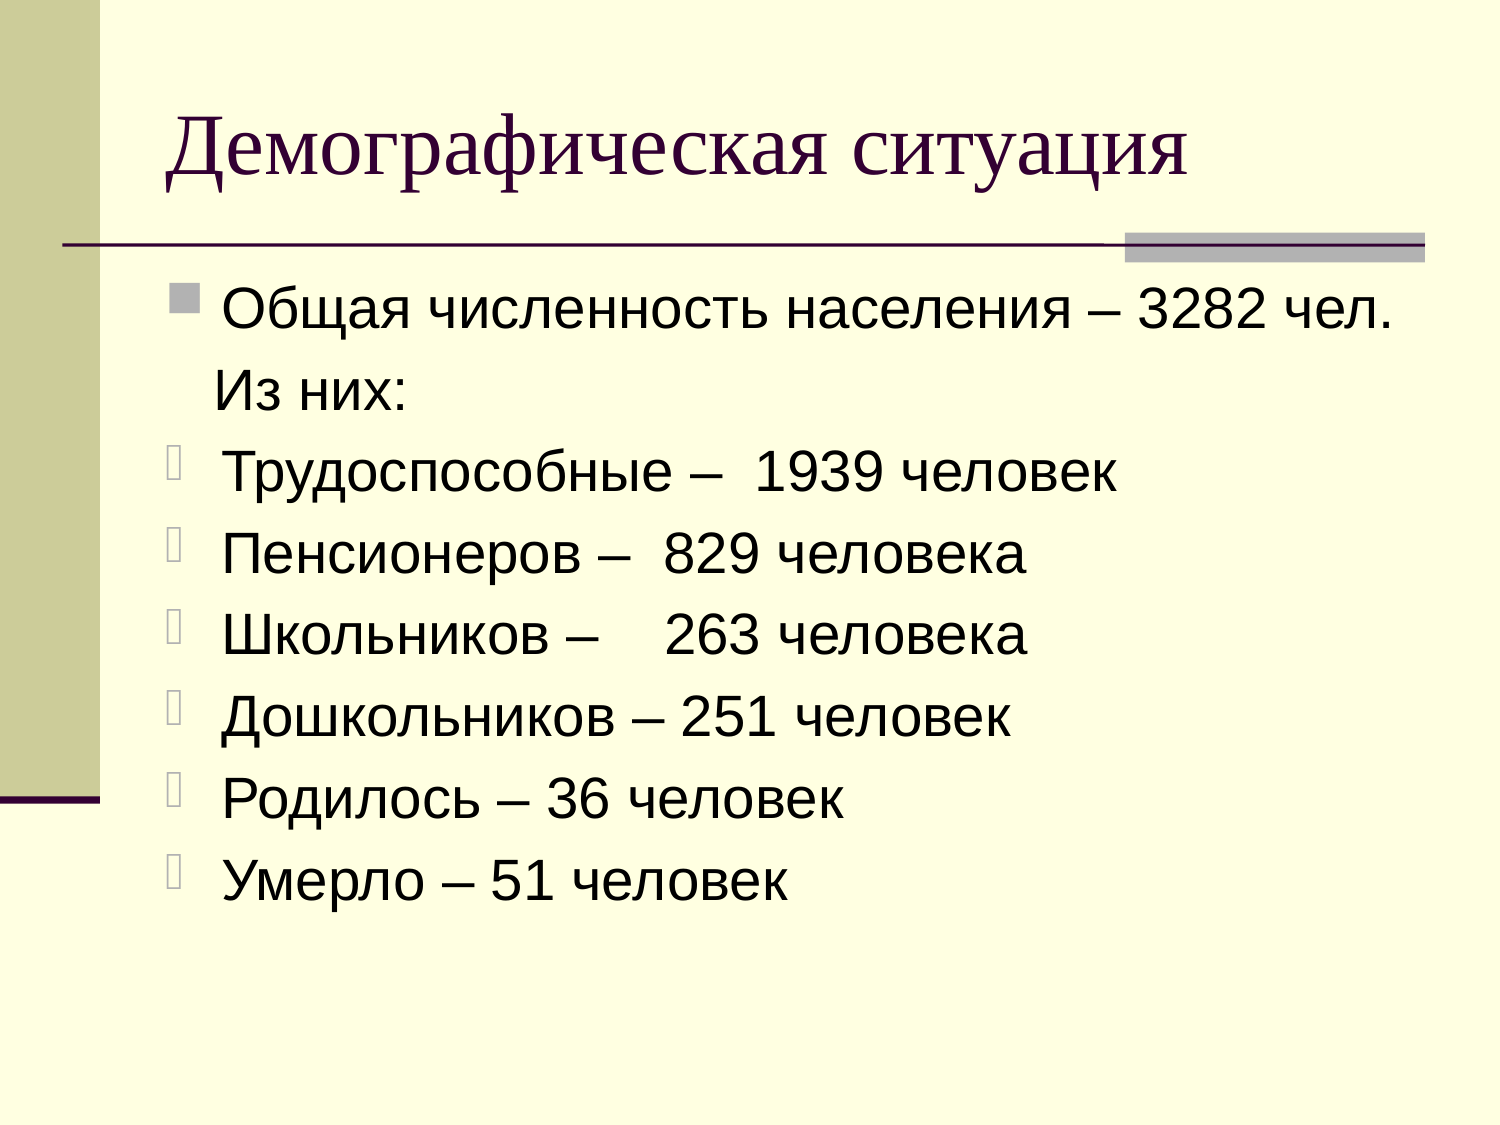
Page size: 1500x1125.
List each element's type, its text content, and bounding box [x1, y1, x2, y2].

title Демографическая ситуация [149, 45, 1426, 234]
list Общая численность населения – 3282 чел. Из них: Трудоспособные – 1939 человек Пенсионеров – 829 человека Школьников – 263 человека Дошкольников – 251 человек Родилось – 36 человек Умерло – 51 человек [149, 262, 1426, 1006]
